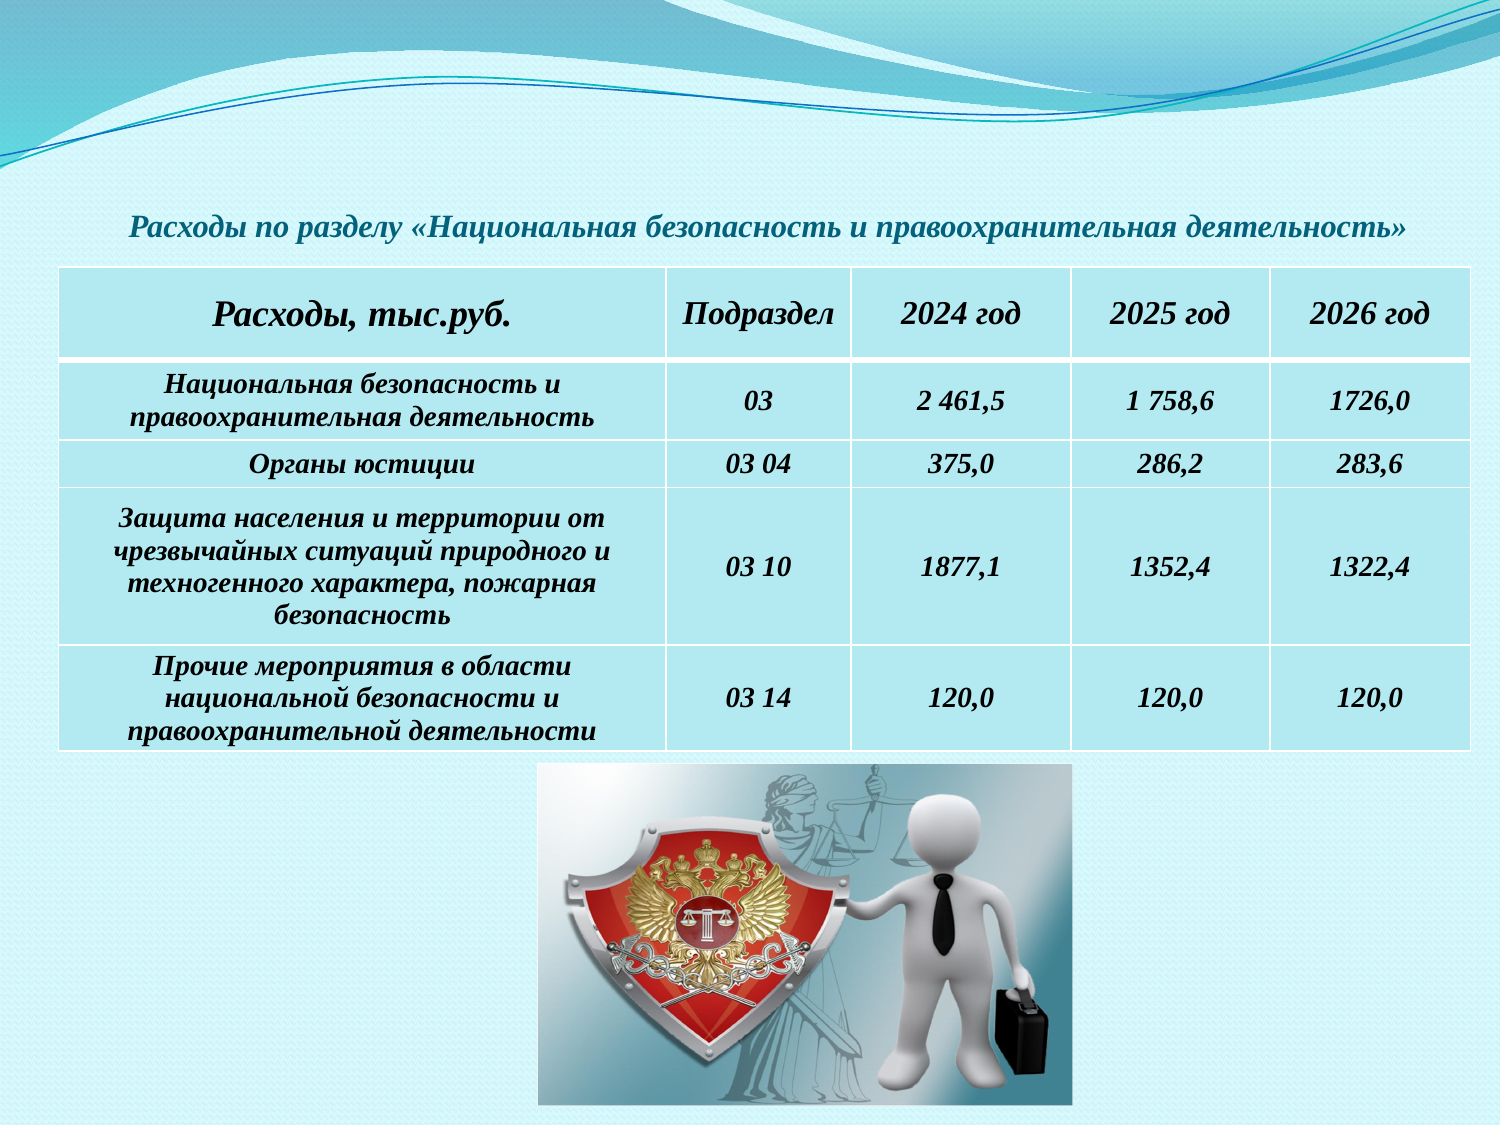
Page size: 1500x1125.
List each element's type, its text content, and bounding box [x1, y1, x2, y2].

table_cell 120,0 [1072, 646, 1269, 750]
table_cell Органы юстиции [59, 441, 665, 487]
table_cell 120,0 [1271, 646, 1470, 750]
table_cell Прочие мероприятия в области национальной безопасности и правоохранительной деятельности [59, 646, 665, 750]
table_cell 1352,4 [1072, 488, 1269, 644]
table_cell 2 461,5 [852, 363, 1070, 439]
picture [537, 763, 1074, 1107]
table_cell 375,0 [852, 441, 1070, 487]
table_cell 1877,1 [852, 488, 1070, 644]
table_header Подраздел [667, 268, 850, 357]
table_cell Защита населения и территории от чрезвычайных ситуаций природного и техногенного характера, пожарная безопасность [59, 488, 665, 644]
table_cell Национальная безопасность и правоохранительная деятельность [59, 363, 665, 439]
table_cell 120,0 [852, 646, 1070, 750]
table_cell 03 14 [667, 646, 850, 750]
table_cell 1726,0 [1271, 363, 1470, 439]
table_cell 1 758,6 [1072, 363, 1269, 439]
table_cell 03 [667, 363, 850, 439]
table_cell 283,6 [1271, 441, 1470, 487]
table_header 2024 год [852, 268, 1070, 357]
title Расходы по разделу «Национальная безопасность и правоохранительная деятельность» [93, 172, 1444, 244]
table_header Расходы, тыс.руб. [59, 268, 665, 357]
table_header 2026 год [1271, 268, 1470, 357]
table_cell 03 10 [667, 488, 850, 644]
table_cell 03 04 [667, 441, 850, 487]
table_cell 286,2 [1072, 441, 1269, 487]
table_cell 1322,4 [1271, 488, 1470, 644]
table_header 2025 год [1072, 268, 1269, 357]
